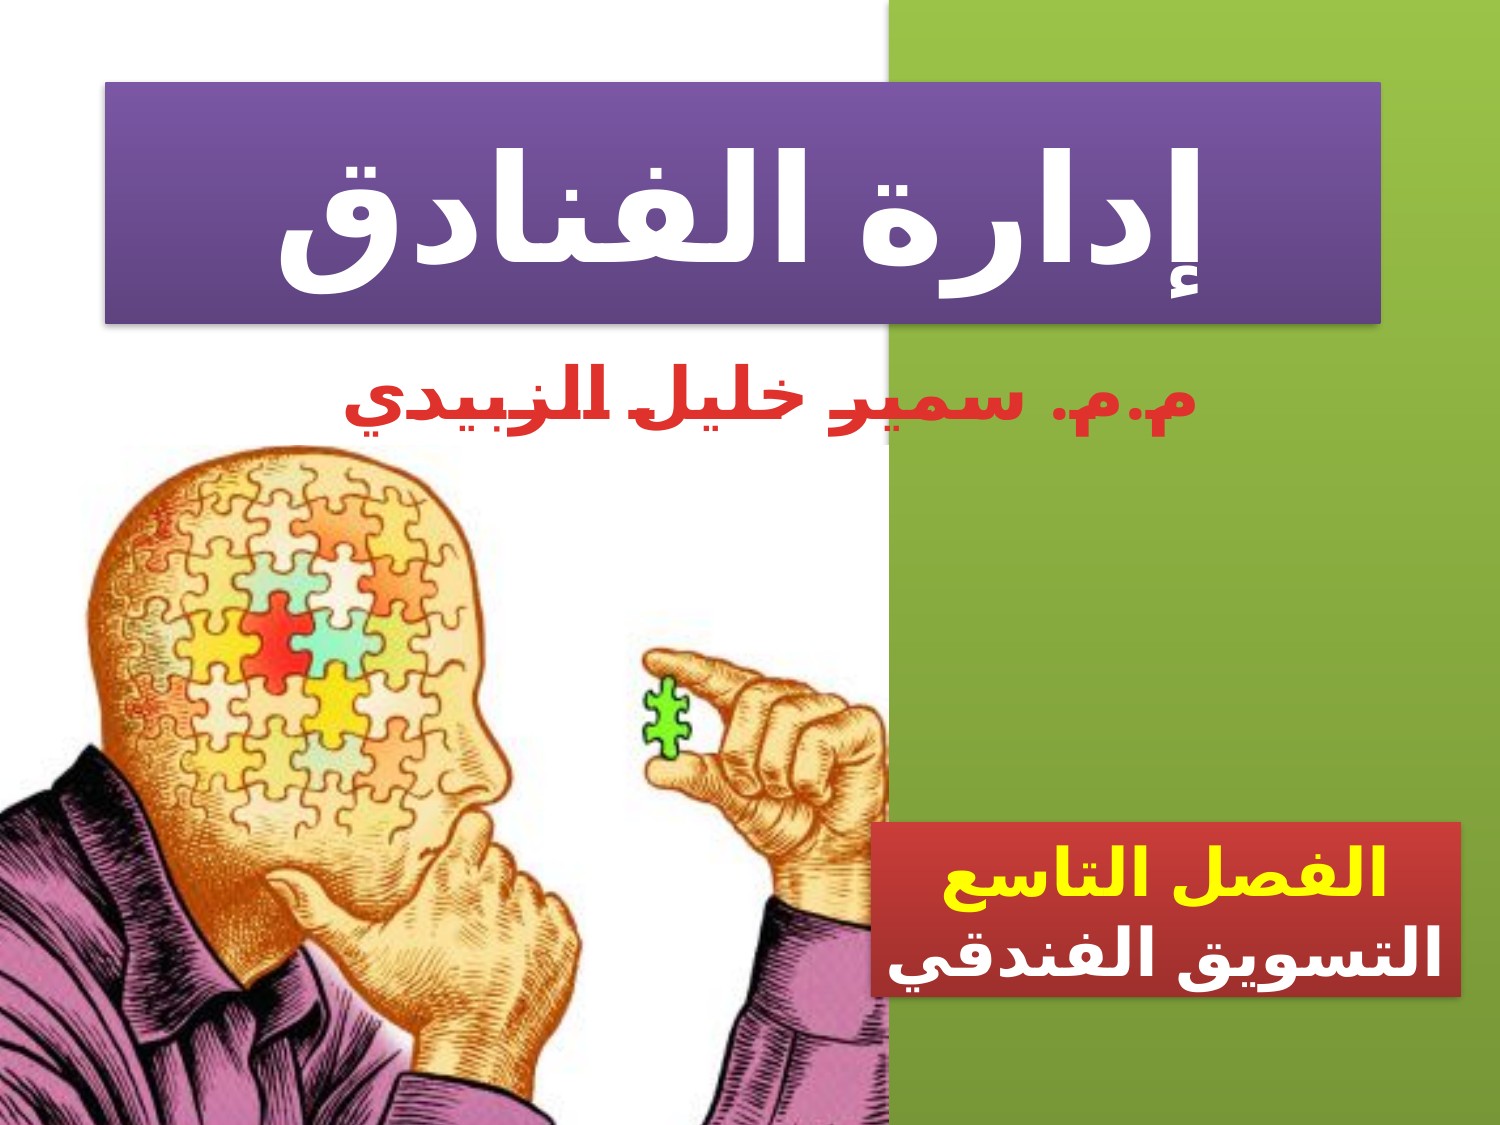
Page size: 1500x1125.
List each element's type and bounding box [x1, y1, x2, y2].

text_box [0, 81, 1381, 1125]
text_box [888, 0, 1500, 1125]
